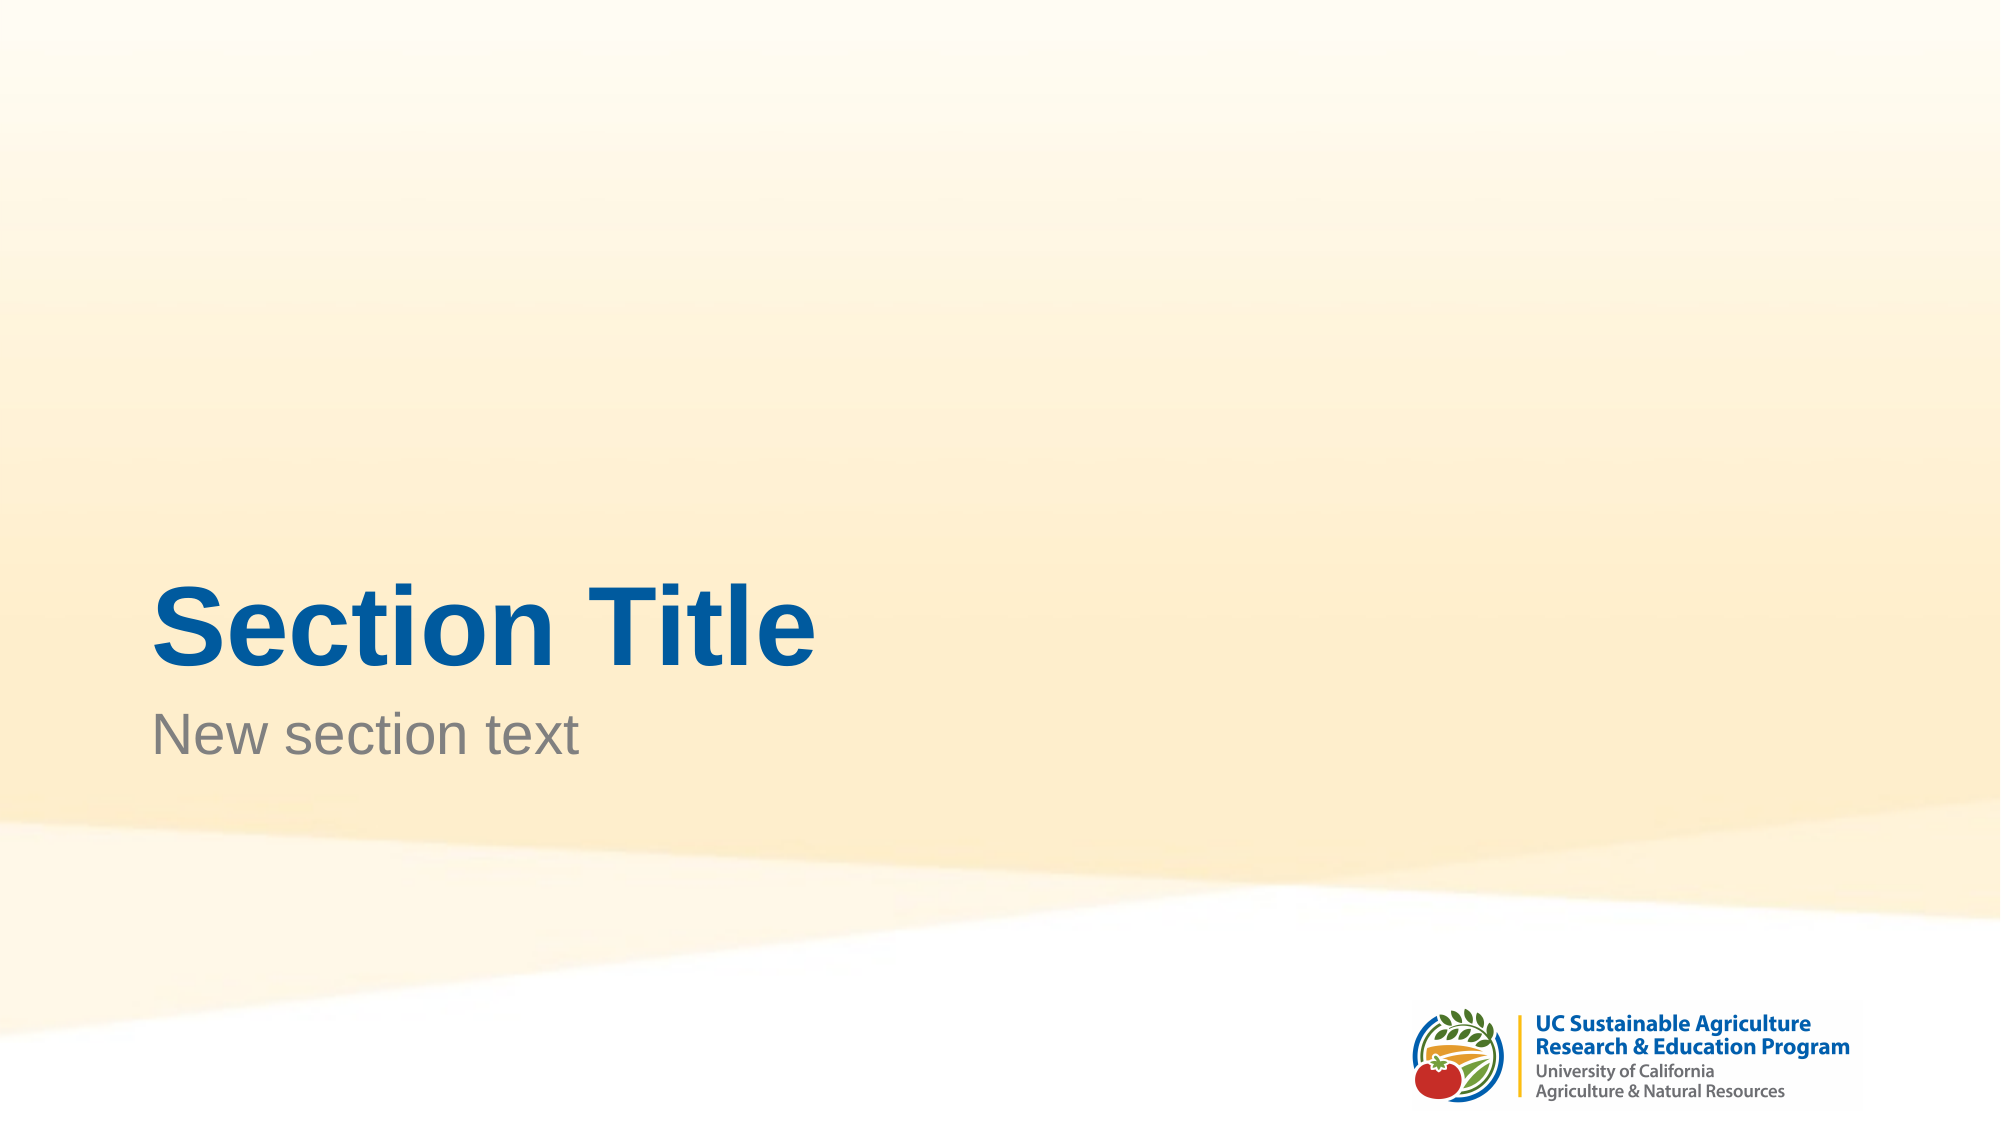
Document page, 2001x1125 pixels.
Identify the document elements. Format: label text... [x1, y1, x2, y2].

picture [1412, 1000, 1863, 1111]
list New section text [136, 697, 1862, 944]
title Section Title [136, 229, 1862, 697]
picture [0, 0, 2001, 1043]
